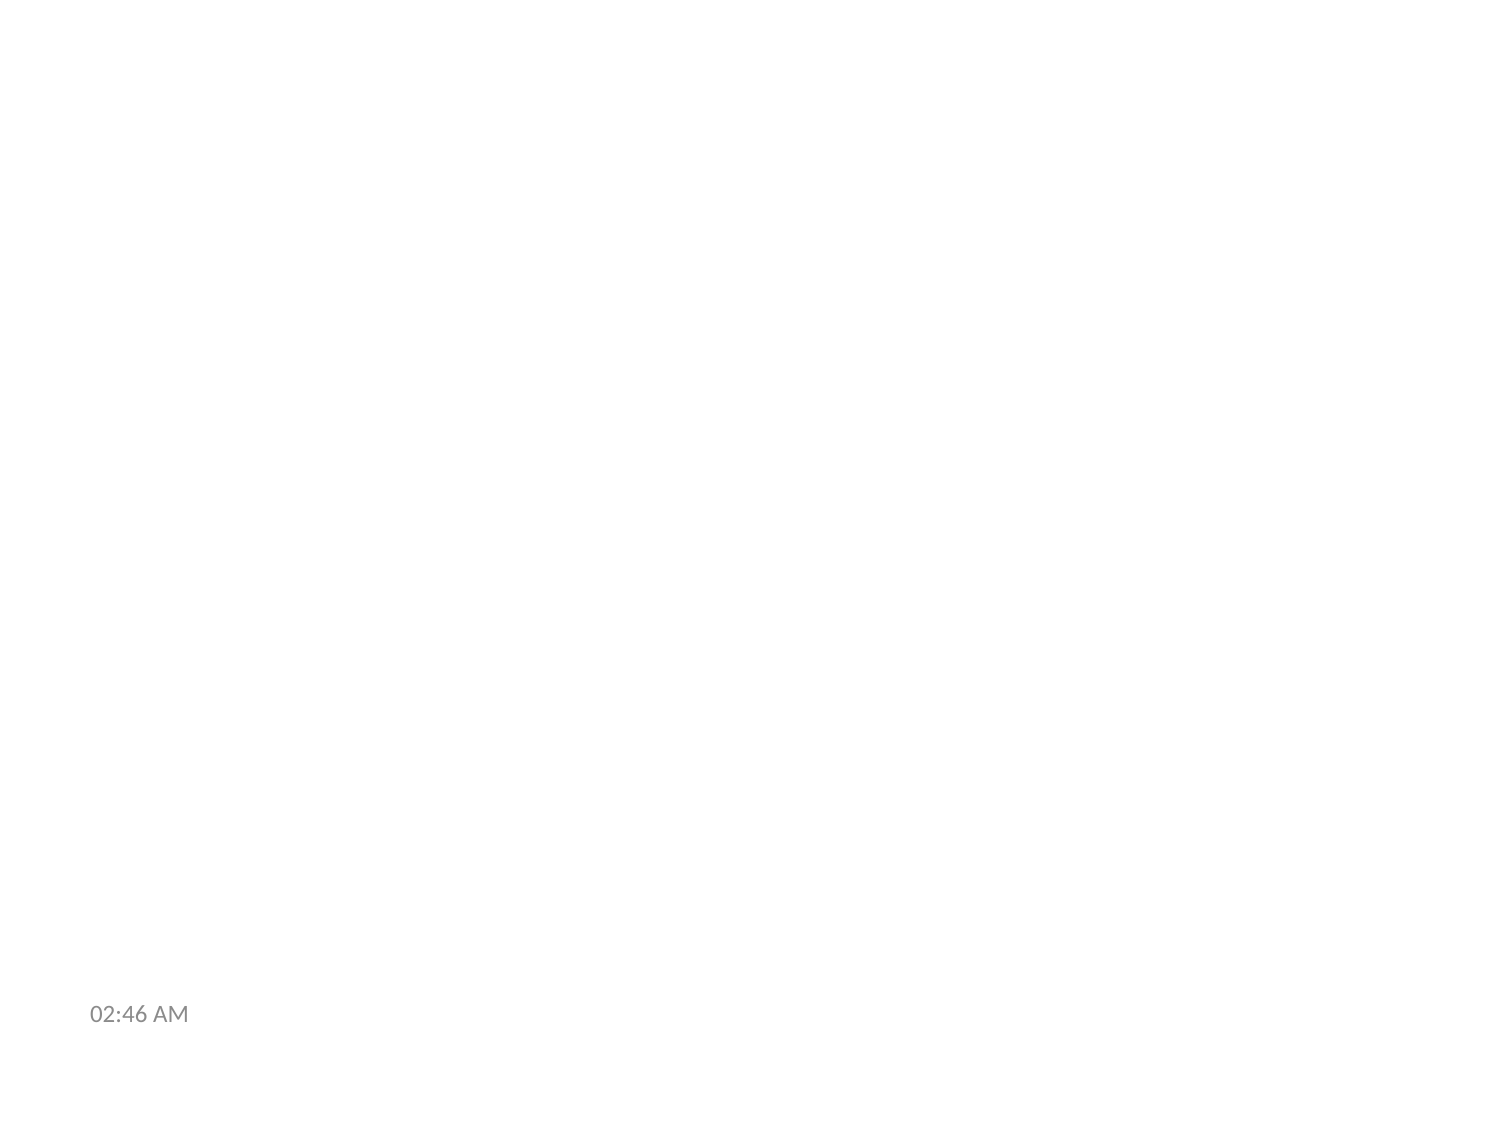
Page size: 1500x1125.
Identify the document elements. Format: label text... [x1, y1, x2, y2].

text_box 3:35 PM [75, 982, 425, 1043]
